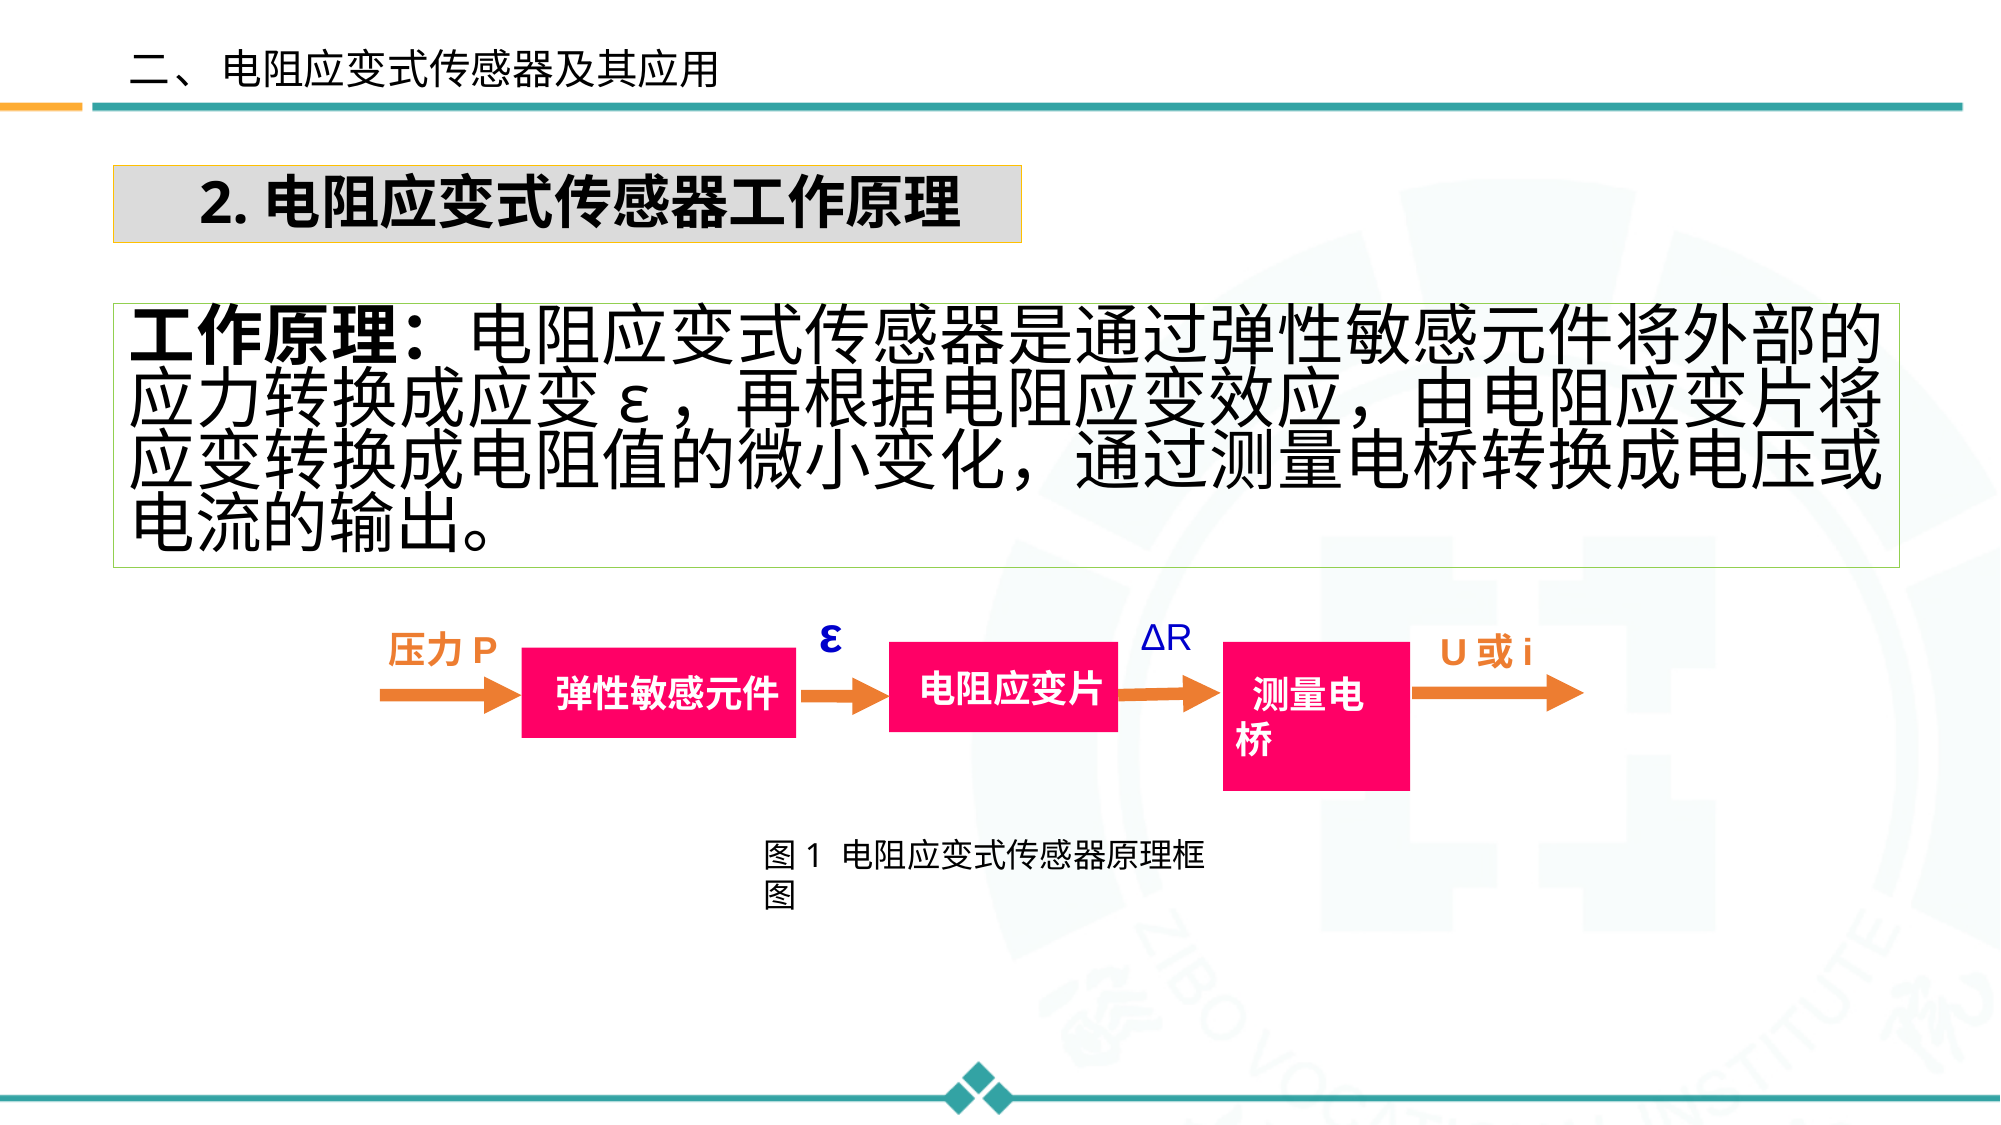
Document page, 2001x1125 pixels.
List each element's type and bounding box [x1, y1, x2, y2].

picture [0, 0, 2000, 1125]
text_box [309, 618, 1585, 774]
